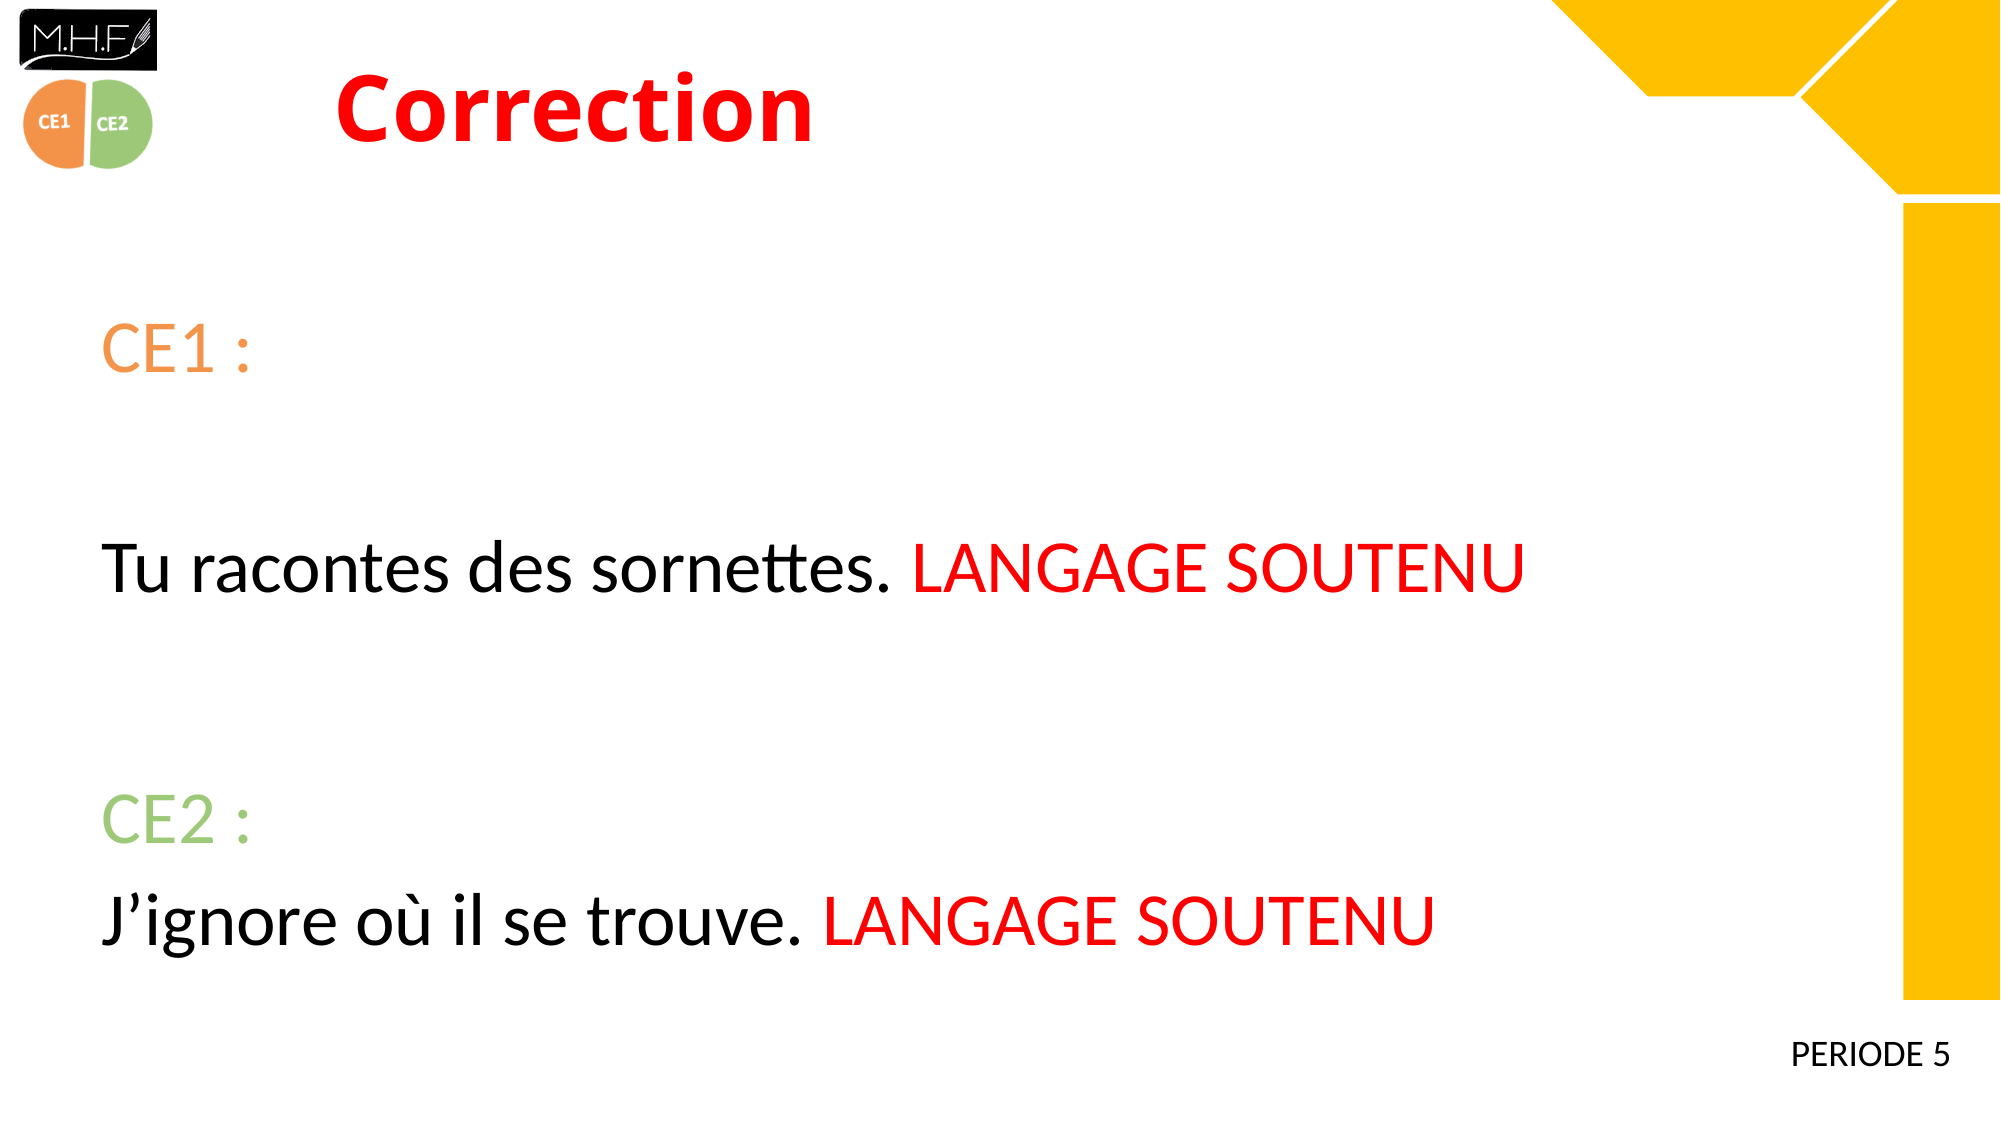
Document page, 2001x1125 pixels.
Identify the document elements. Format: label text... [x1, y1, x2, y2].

picture [1, 7, 177, 207]
list CE1 : Tu racontes des sornettes. LANGAGE SOUTENU CE2 : J’ignore où il se trouve. LANGAGE SOUTENU [86, 300, 1748, 1015]
title Correction [318, 3, 1865, 221]
text_box PERIODE 5 [1362, 1021, 1967, 1125]
text_box [1902, 202, 2000, 1001]
text_box [1799, 0, 2000, 196]
text_box [1549, 0, 1892, 98]
